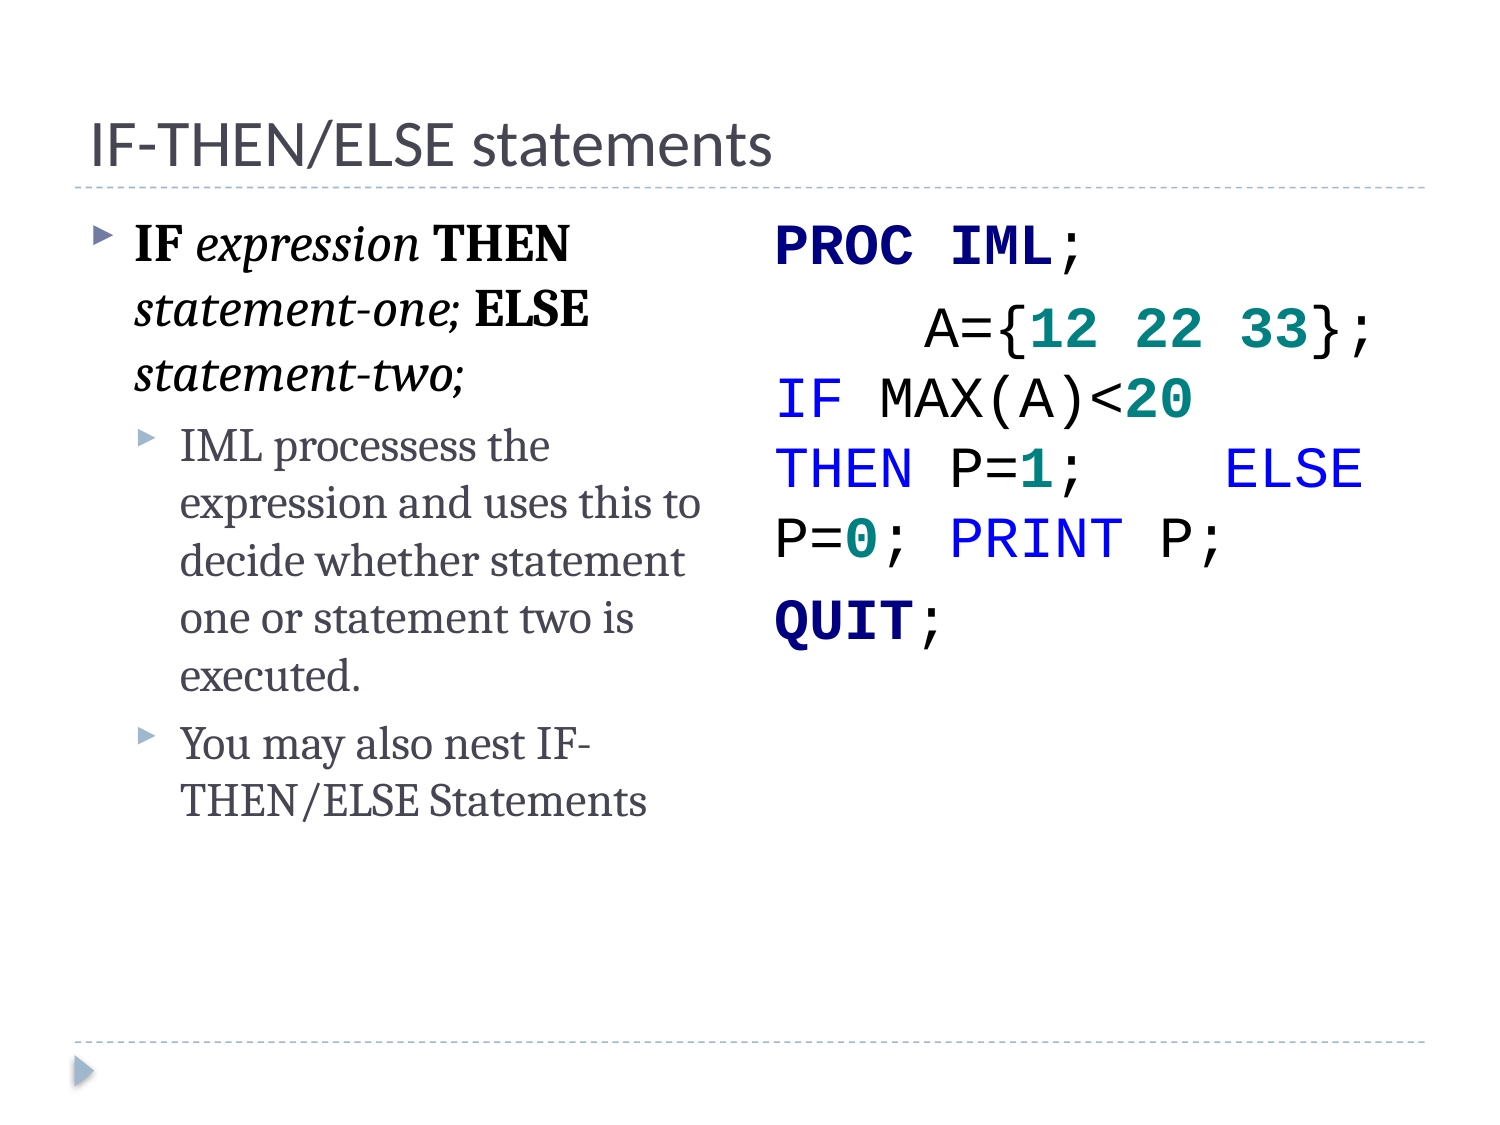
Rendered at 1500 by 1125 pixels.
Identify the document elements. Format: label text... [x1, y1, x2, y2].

list IF expression THEN statement-one; ELSE statement-two; IML processess the expression and uses this to decide whether statement one or statement two is executed. You may also nest IF-THEN/ELSE Statements [75, 200, 738, 1010]
title IF-THEN/ELSE statements [75, 37, 1425, 188]
list PROC IML; A={12 22 33}; IF MAX(A)<20 THEN P=1; ELSE P=0; PRINT P; QUIT; [759, 199, 1423, 1010]
